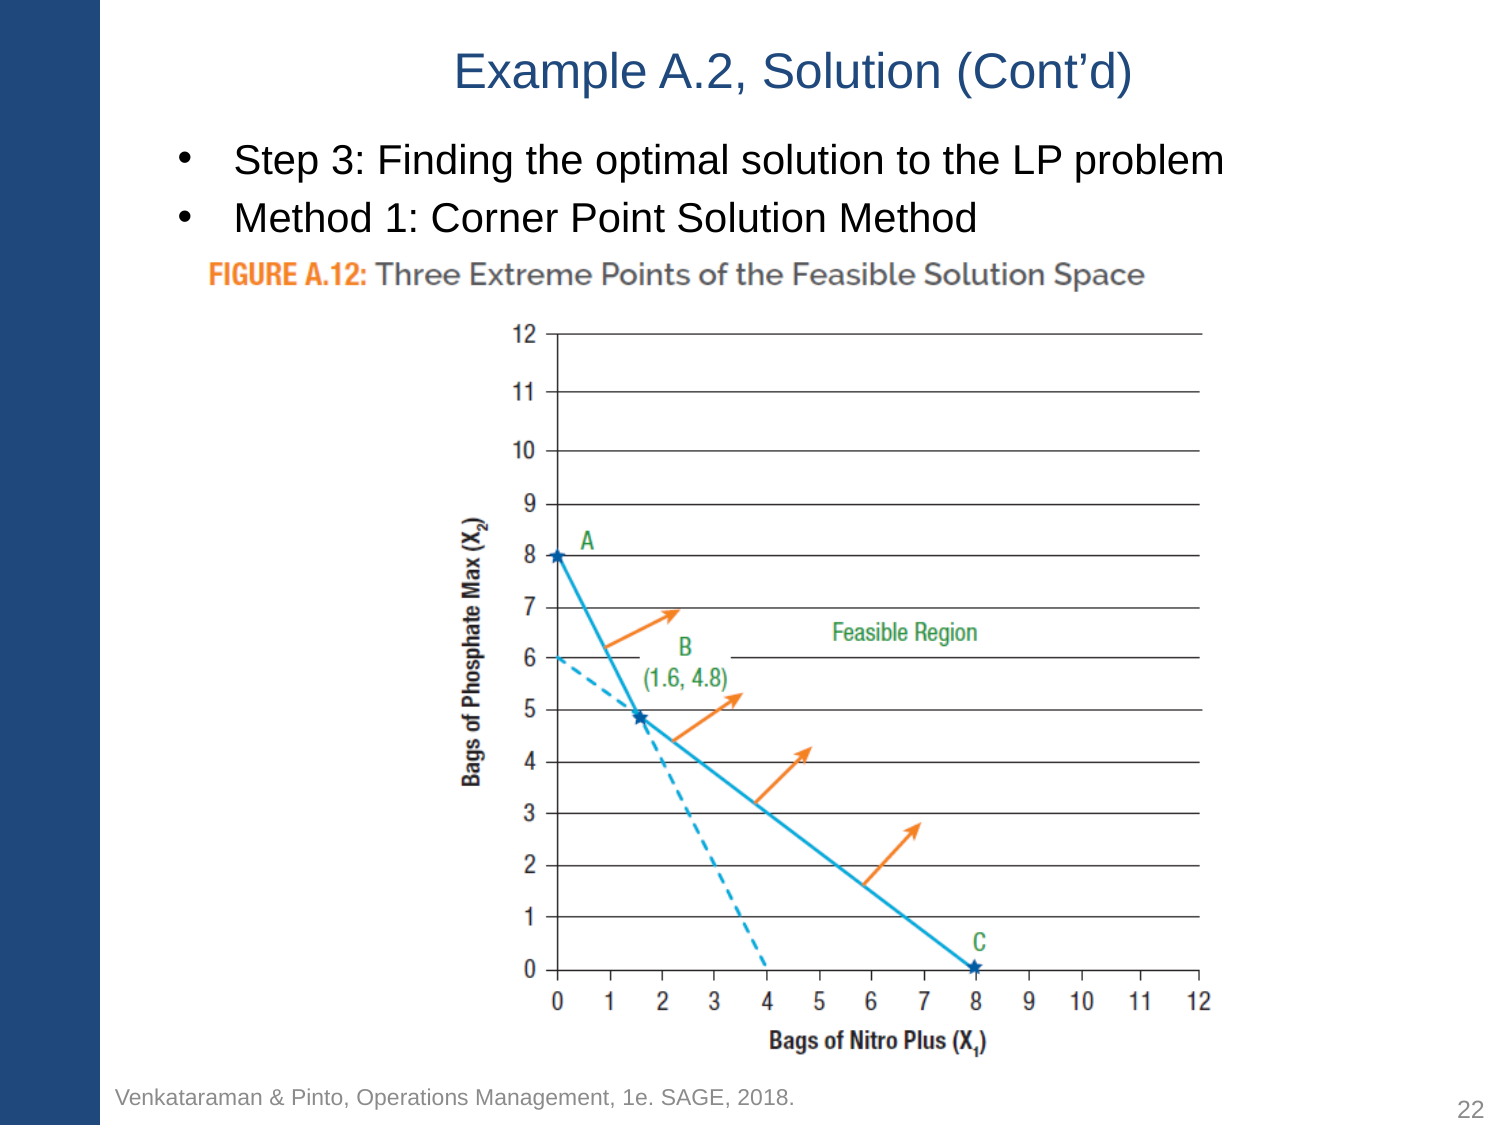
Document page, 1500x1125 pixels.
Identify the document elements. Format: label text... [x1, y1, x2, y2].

list Step 3: Finding the optimal solution to the LP problem Method 1: Corner Point Solution Method [162, 125, 1425, 300]
slide_number 22 [1425, 1087, 1500, 1125]
picture [197, 249, 1348, 1073]
footer Venkataraman & Pinto, Operations Management, 1e. SAGE, 2018. [99, 1074, 1250, 1125]
title Example A.2, Solution (Cont’d) [162, 12, 1425, 125]
